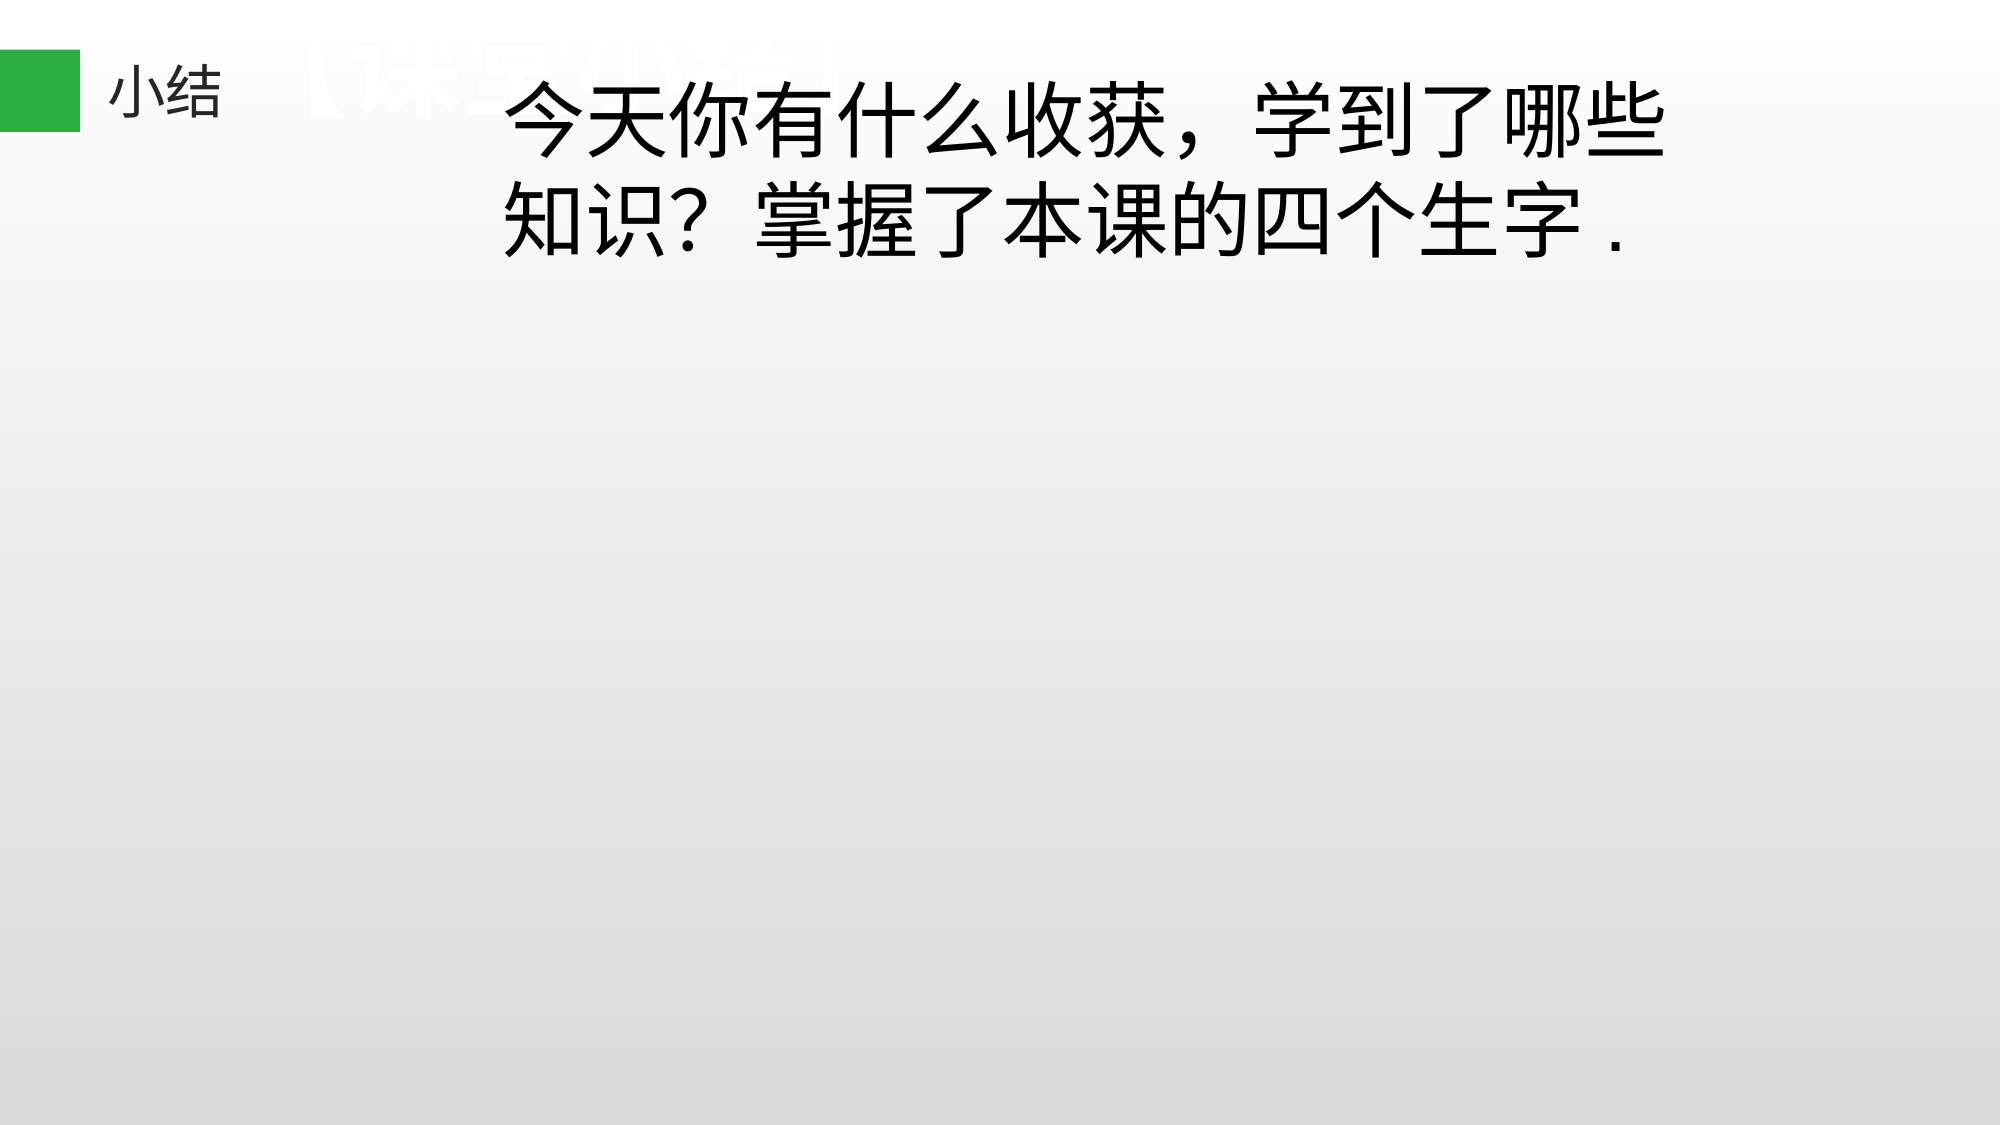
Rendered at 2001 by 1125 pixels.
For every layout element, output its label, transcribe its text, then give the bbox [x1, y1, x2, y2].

text_box 今天你有什么收获，学到了哪些知识？掌握了本课的四个生字. [487, 60, 1701, 276]
text_box 【课堂小结】 [222, 0, 927, 137]
text_box 小结 [92, 47, 398, 133]
text_box [0, 49, 81, 133]
